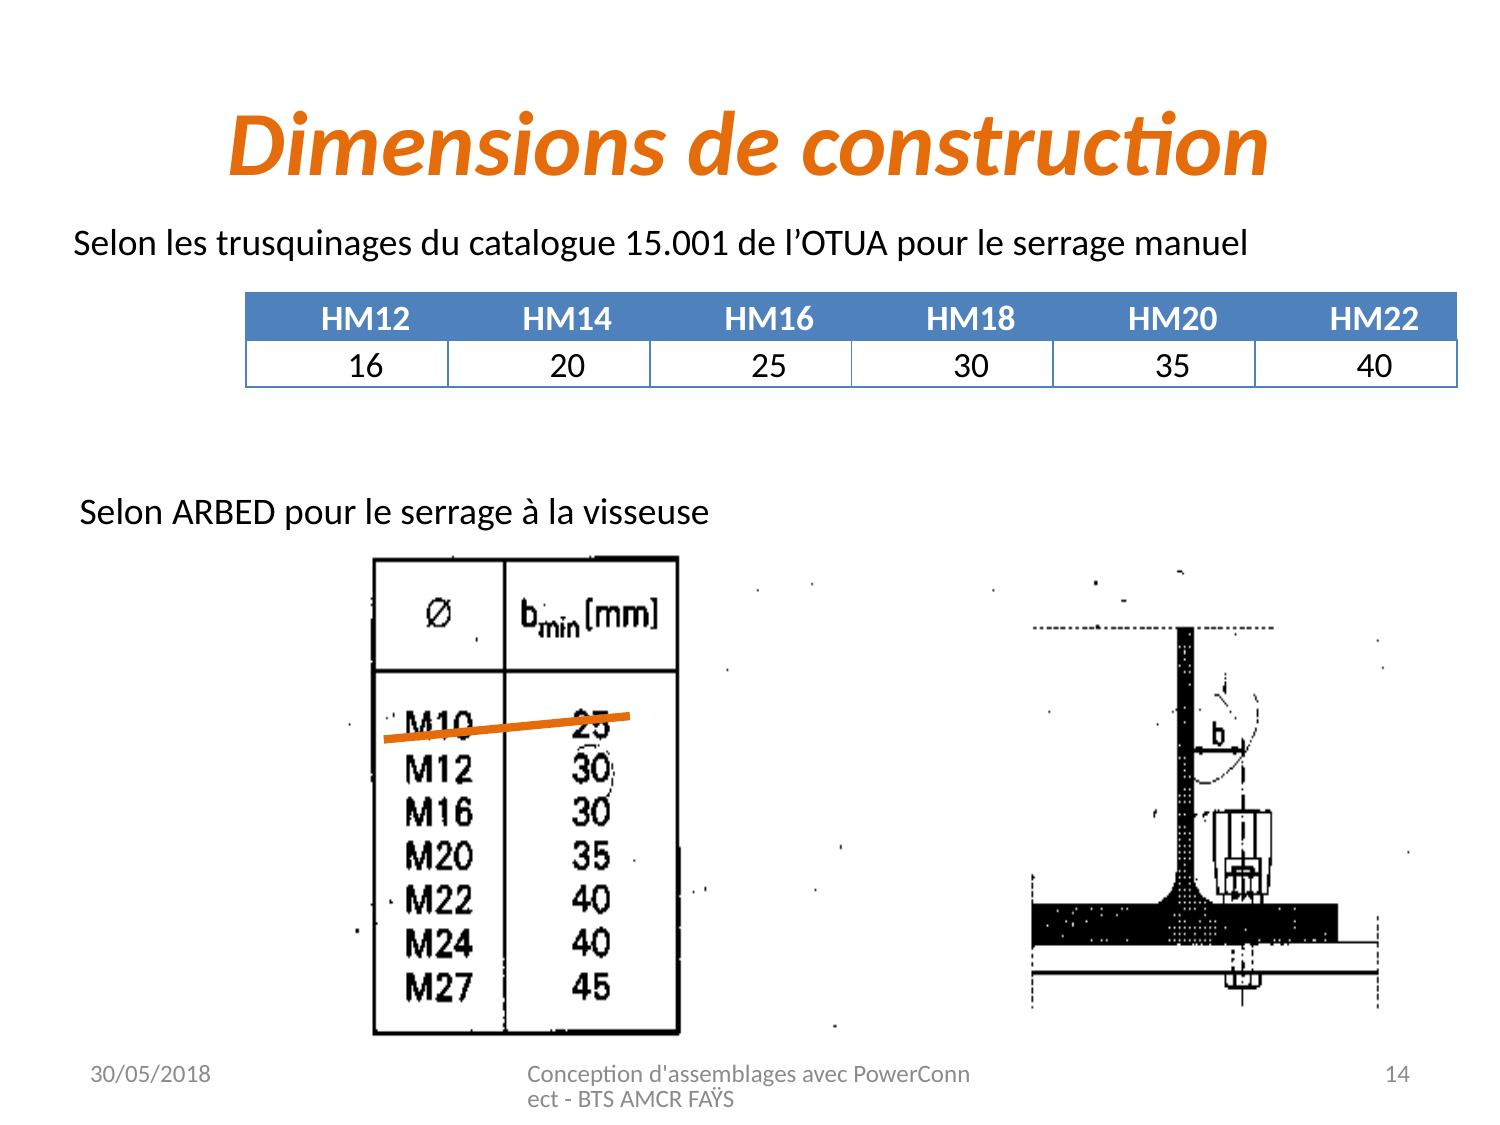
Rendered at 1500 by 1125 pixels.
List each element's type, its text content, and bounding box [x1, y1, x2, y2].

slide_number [75, 1042, 425, 1103]
table_header HM20 [1053, 294, 1255, 339]
table_cell 20 [449, 341, 649, 386]
table_cell 35 [1054, 341, 1254, 386]
table_header HM12 [247, 294, 448, 339]
title Dimensions de construction [75, 45, 1425, 233]
slide_number 14 [1074, 1042, 1425, 1103]
footer Conception d'assemblages avec PowerConnect - BTS AMCR FAŸS [512, 1063, 988, 1103]
table_header HM14 [448, 294, 650, 339]
text_box Selon ARBED pour le serrage à la visseuse [64, 479, 1155, 540]
table_cell 40 [1256, 341, 1456, 386]
text_box Selon les trusquinages du catalogue 15.001 de l’OTUA pour le serrage manuel [58, 210, 1388, 271]
table_cell 16 [247, 341, 447, 386]
table_header HM18 [851, 294, 1053, 339]
table_header HM16 [650, 294, 851, 339]
table_header HM22 [1255, 294, 1457, 339]
table_cell 25 [651, 341, 851, 386]
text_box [383, 715, 631, 740]
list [339, 550, 1419, 1055]
table_cell 30 [852, 341, 1052, 386]
